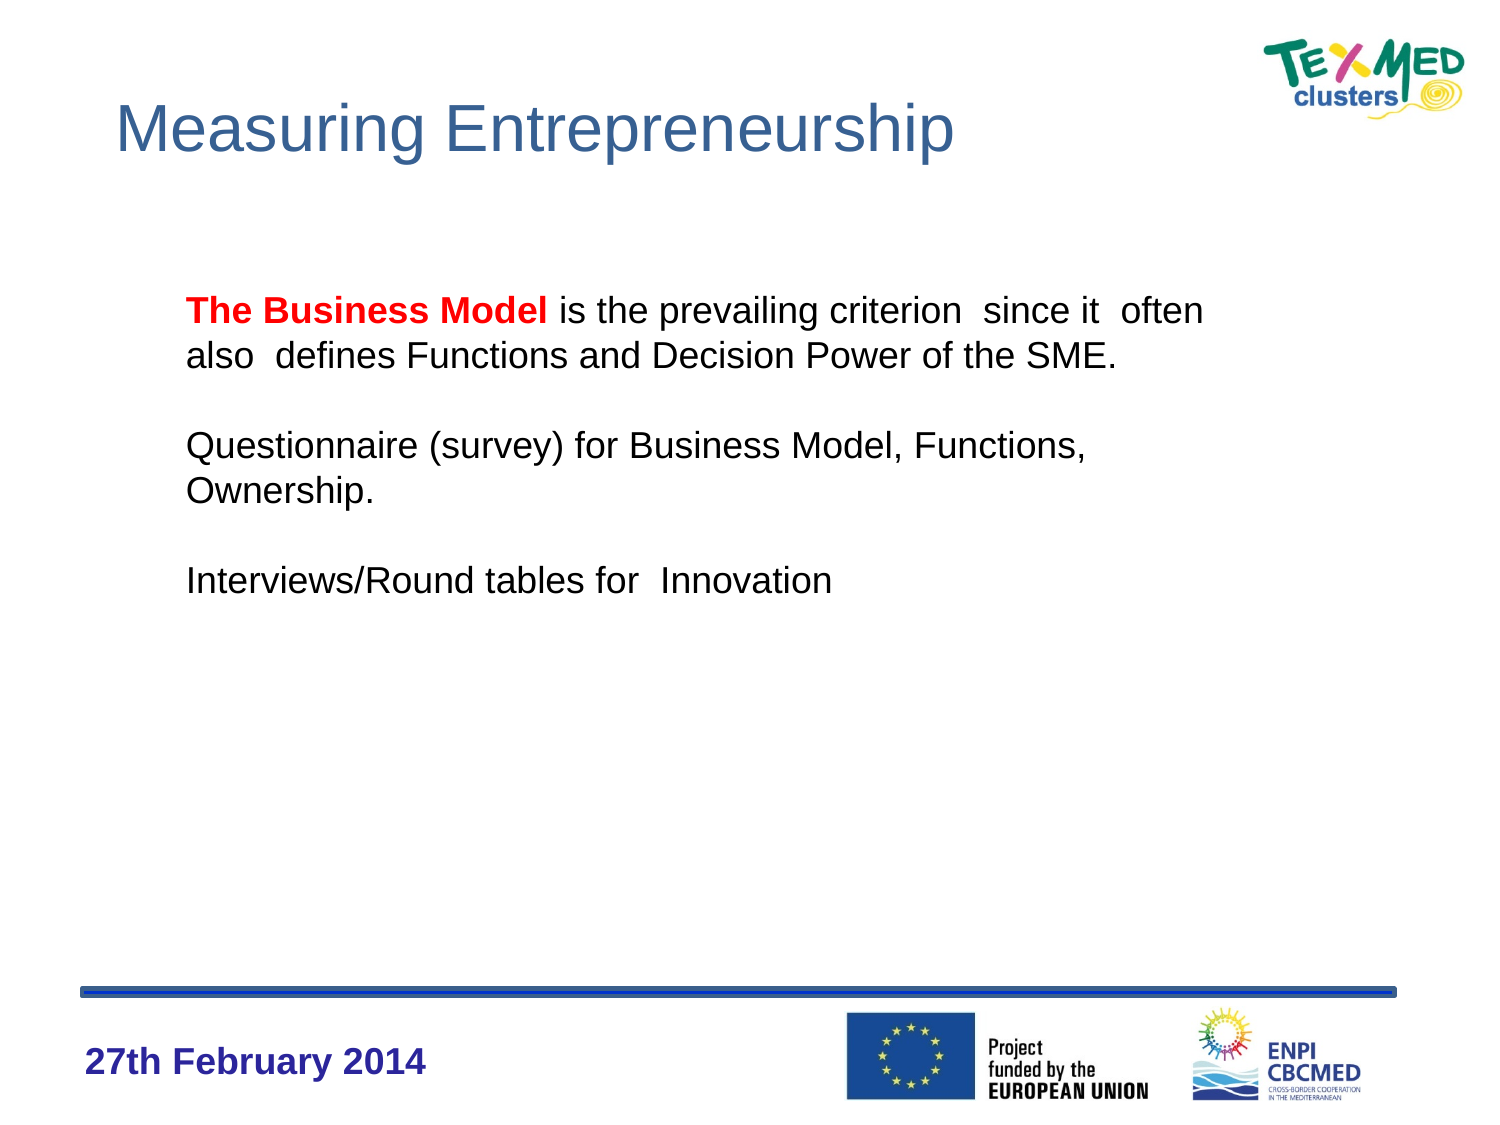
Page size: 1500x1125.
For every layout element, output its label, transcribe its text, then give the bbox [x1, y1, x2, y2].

picture [1190, 1006, 1361, 1101]
picture [844, 1011, 1150, 1101]
text_box The Business Model is the prevailing criterion since it often also defines Functions and Decision Power of the SME. Questionnaire (survey) for Business Model, Functions, Ownership. Interviews/Round tables for Innovation [171, 278, 1282, 654]
title Measuring Entrepreneurship [100, 42, 1024, 206]
picture [1257, 30, 1469, 127]
text_box [80, 986, 1397, 998]
text_box 27th February 2014 [70, 1029, 514, 1089]
